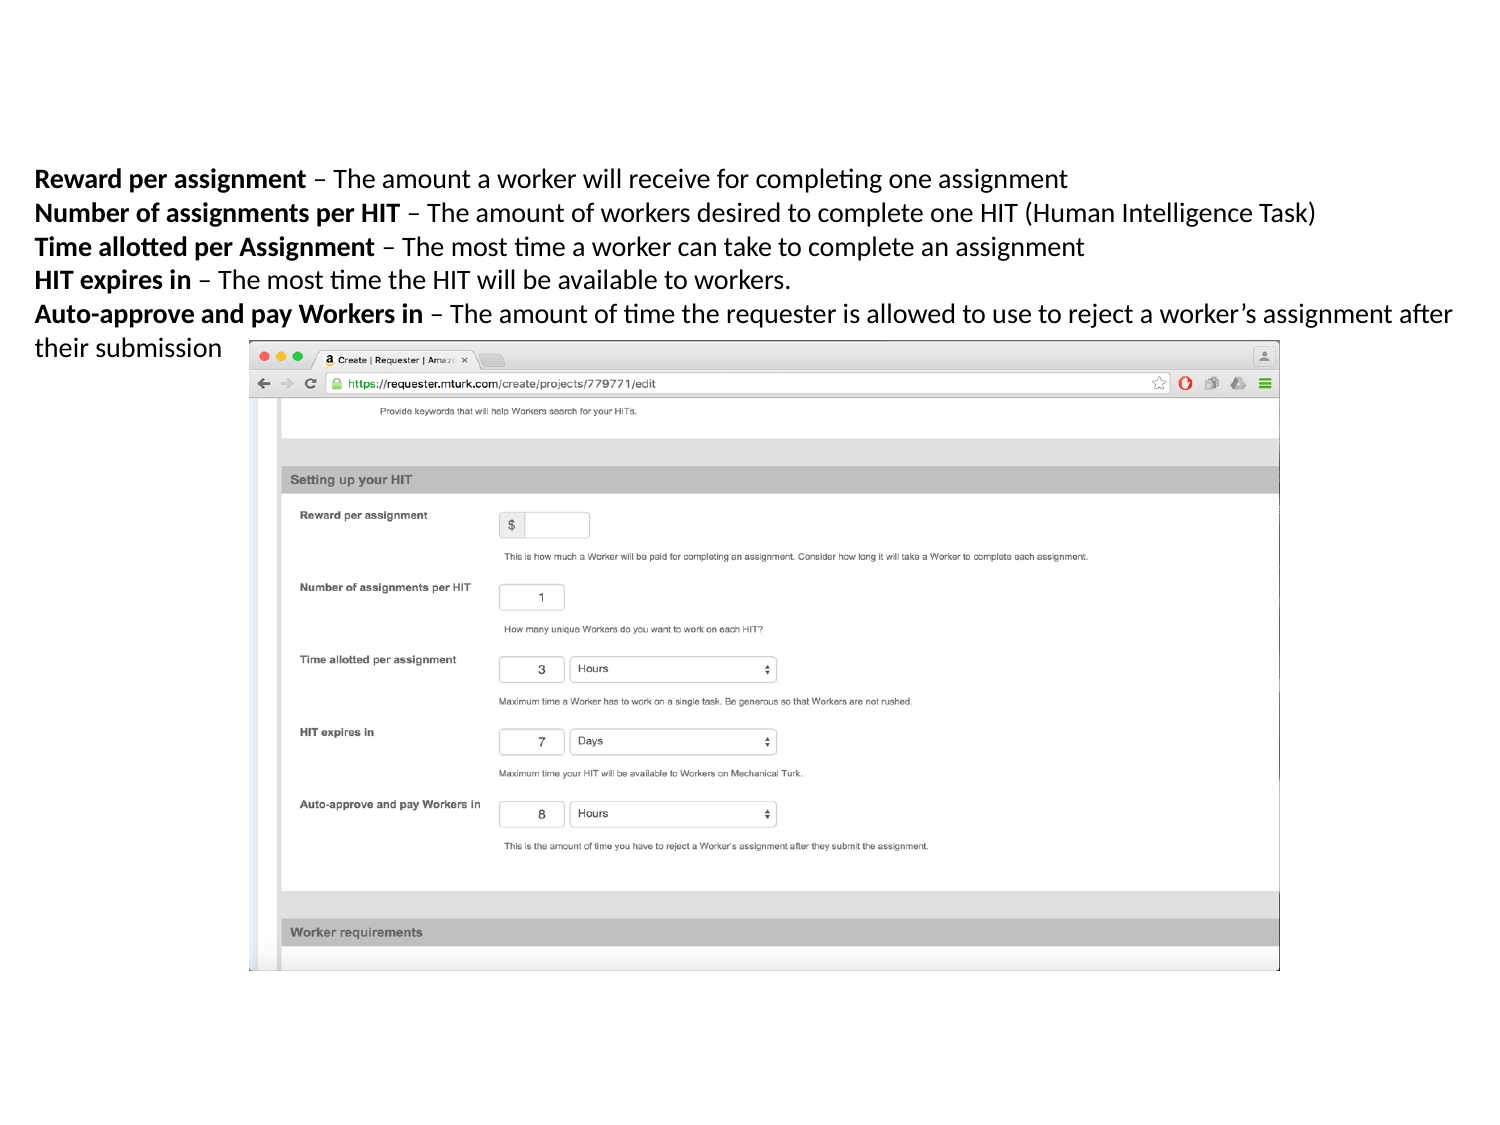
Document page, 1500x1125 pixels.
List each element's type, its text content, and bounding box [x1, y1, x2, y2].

text_box Reward per assignment – The amount a worker will receive for completing one assignment Number of assignments per HIT – The amount of workers desired to complete one HIT (Human Intelligence Task) Time allotted per Assignment – The most time a worker can take to complete an assignment HIT expires in – The most time the HIT will be available to workers. Auto-approve and pay Workers in – The amount of time the requester is allowed to use to reject a worker’s assignment after their submission [19, 153, 1492, 404]
picture [249, 341, 1280, 971]
